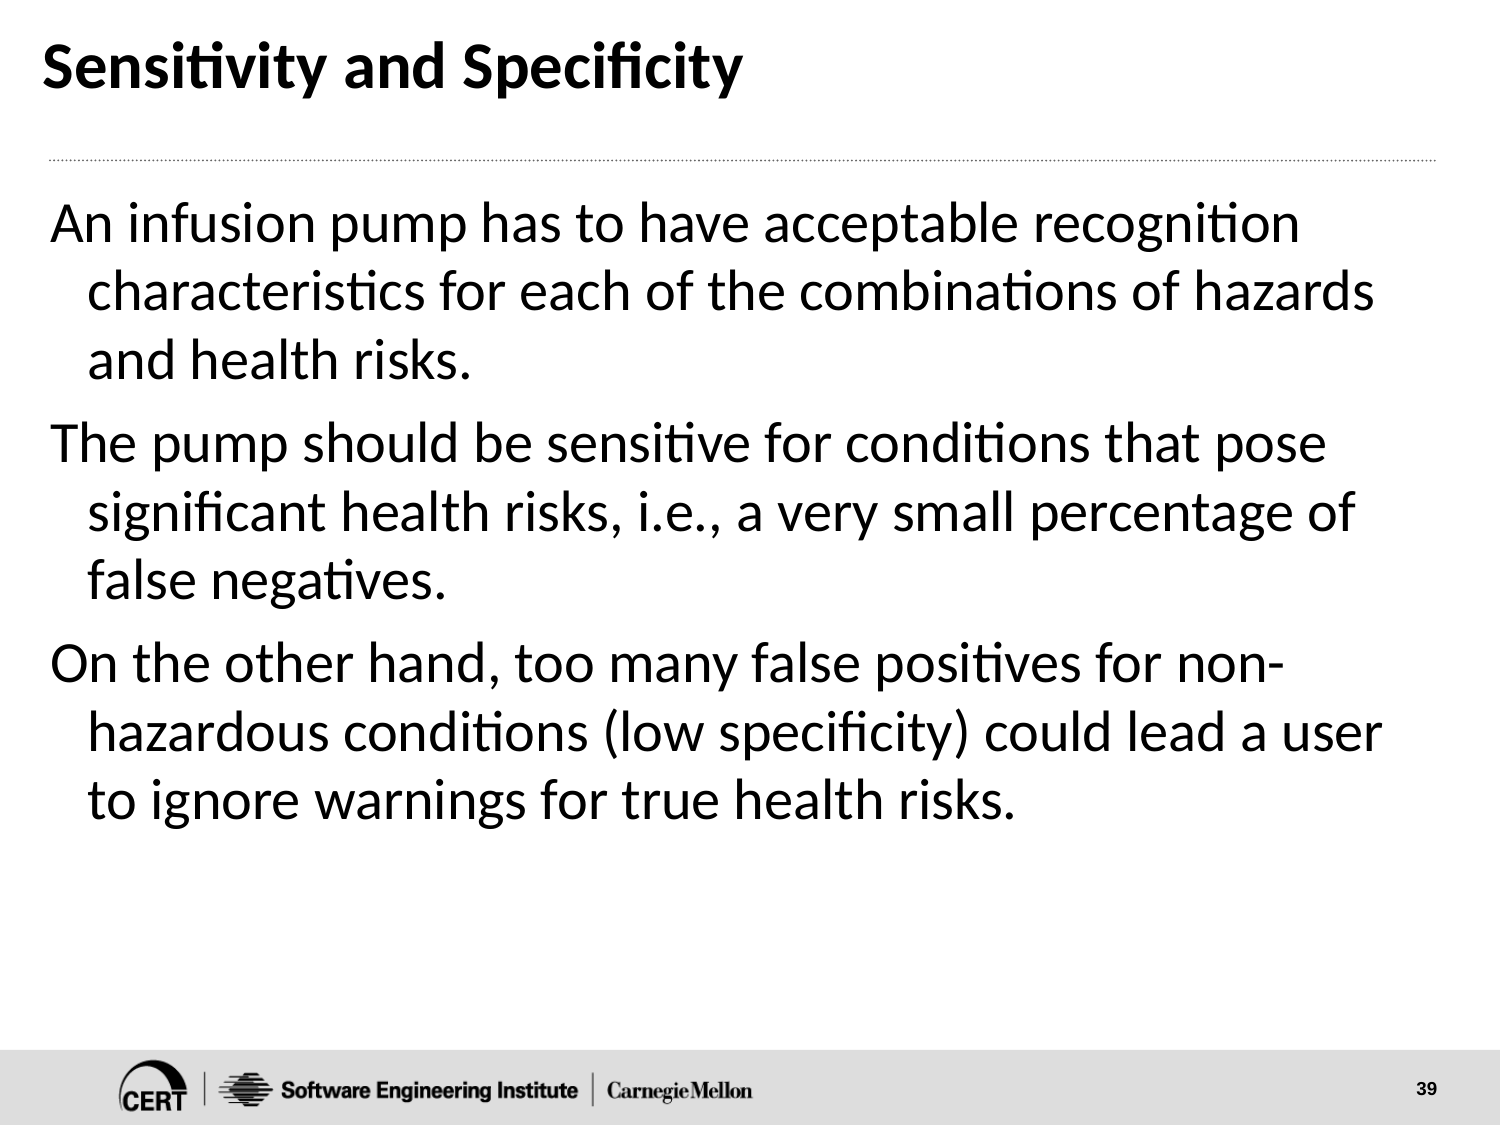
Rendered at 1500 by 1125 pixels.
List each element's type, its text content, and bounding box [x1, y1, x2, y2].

list An infusion pump has to have acceptable recognition characteristics for each of the combinations of hazards and health risks. The pump should be sensitive for conditions that pose significant health risks, i.e., a very small percentage of false negatives. On the other hand, too many false positives for non-hazardous conditions (low specificity) could lead a user to ignore warnings for true health risks. [49, 187, 1438, 1001]
title Sensitivity and Specificity [42, 37, 1434, 155]
picture [102, 1056, 765, 1117]
